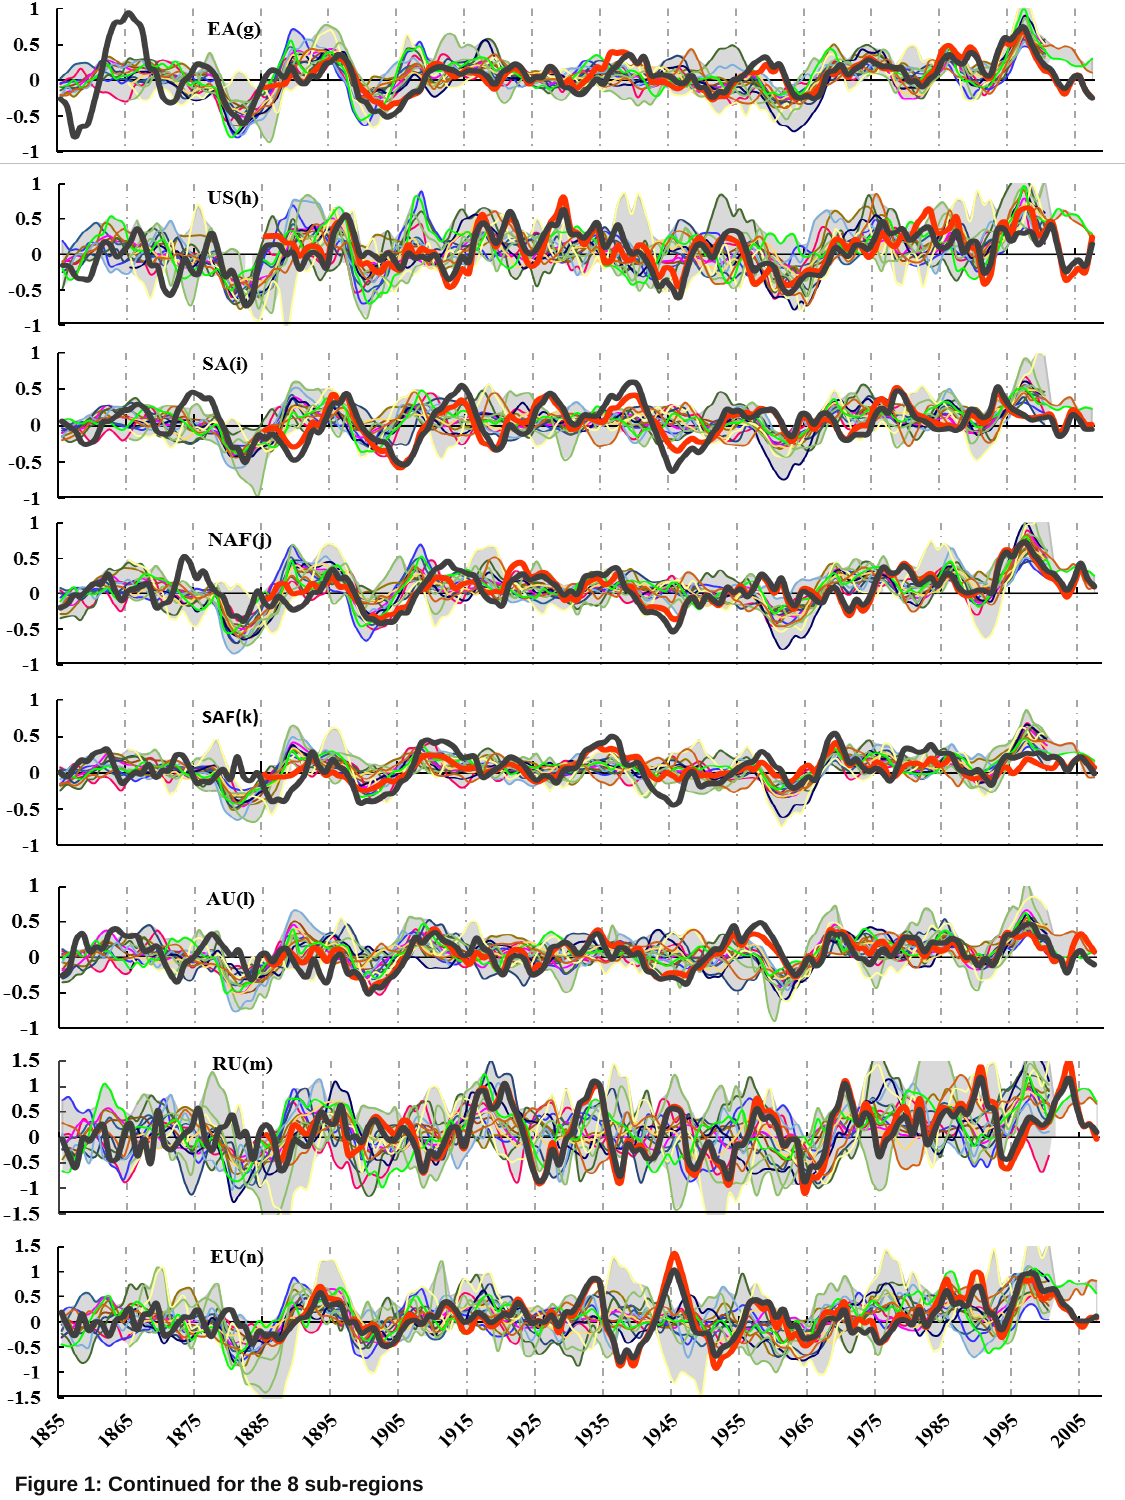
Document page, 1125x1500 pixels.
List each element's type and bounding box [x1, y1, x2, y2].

text_box [0, 0, 1125, 1500]
